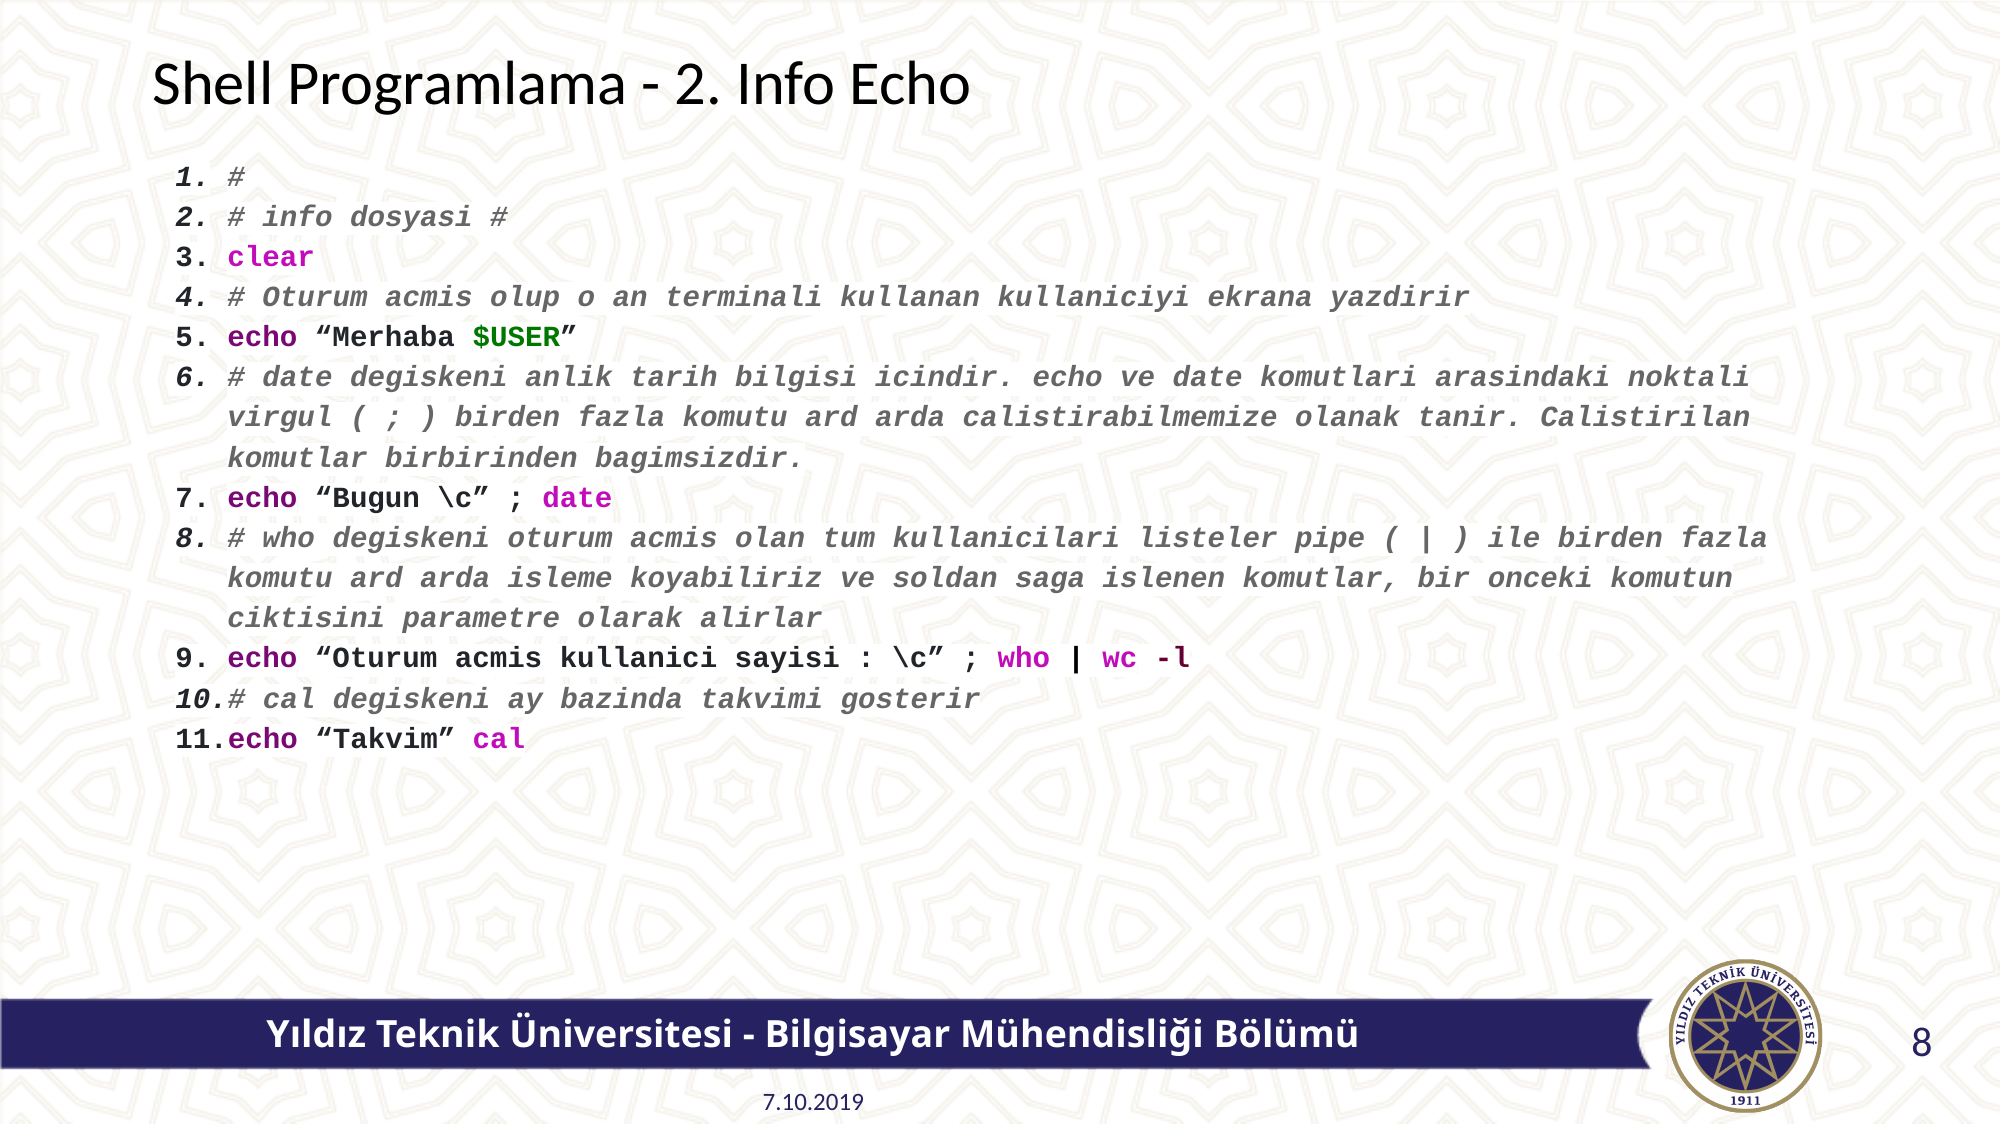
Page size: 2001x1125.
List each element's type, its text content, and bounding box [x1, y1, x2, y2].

slide_number 8 [1844, 1010, 2000, 1071]
title Shell Programlama - 2. Info Echo [137, 59, 1863, 109]
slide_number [0, 1070, 1628, 1125]
list # # info dosyasi # clear # Oturum acmis olup o an terminali kullanan kullaniciyi ekrana yazdirir echo “Merhaba $USER” # date degiskeni anlik tarih bilgisi icindir. echo ve date komutlari arasindaki noktali virgul ( ; ) birden fazla komutu ard arda calistirabilmemize olanak tanir. Calistirilan komutlar birbirinden bagimsizdir. echo “Bugun \c” ; date # who degiskeni oturum acmis olan tum kullanicilari listeler pipe ( | ) ile birden fazla komutu ard arda isleme koyabiliriz ve soldan saga islenen komutlar, bir onceki komutun ciktisini parametre olarak alirlar echo “Oturum acmis kullanici sayisi : \c” ; who | wc -l # cal degiskeni ay bazinda takvimi gosterir echo “Takvim” cal [137, 144, 1823, 937]
picture [0, 0, 2000, 1125]
footer Yıldız Teknik Üniversitesi - Bilgisayar Mühendisliği Bölümü [0, 997, 1628, 1069]
